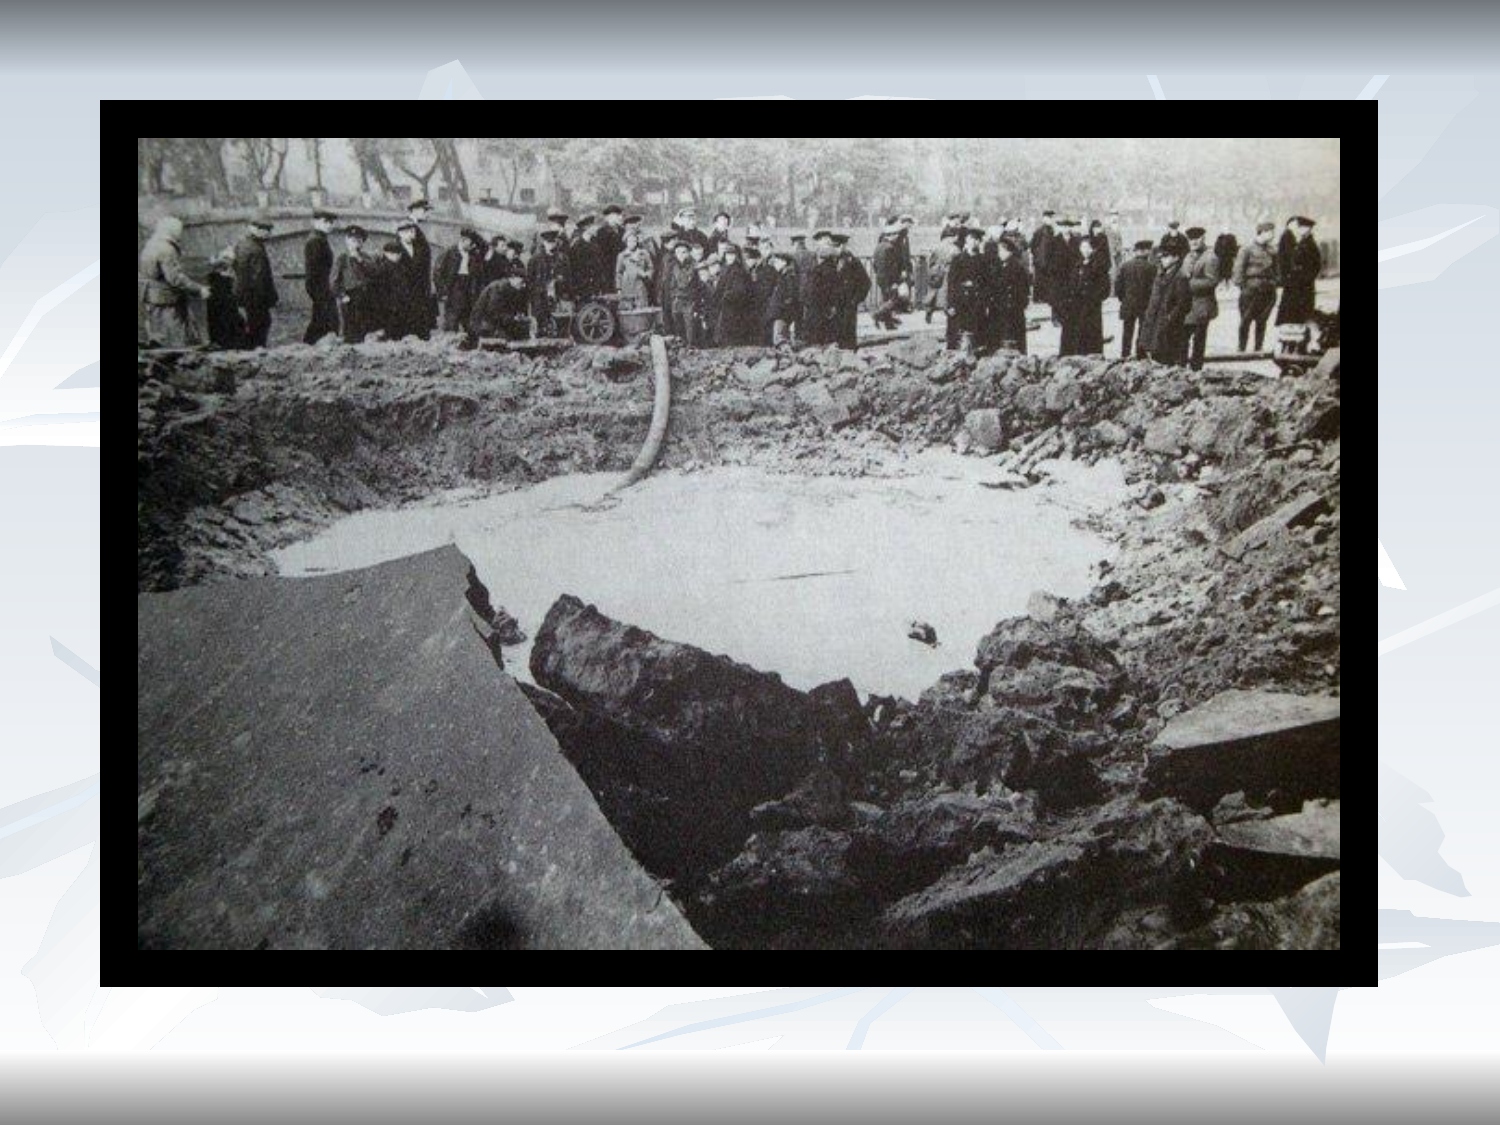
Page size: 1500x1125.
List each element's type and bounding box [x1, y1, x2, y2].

picture [137, 137, 1341, 951]
